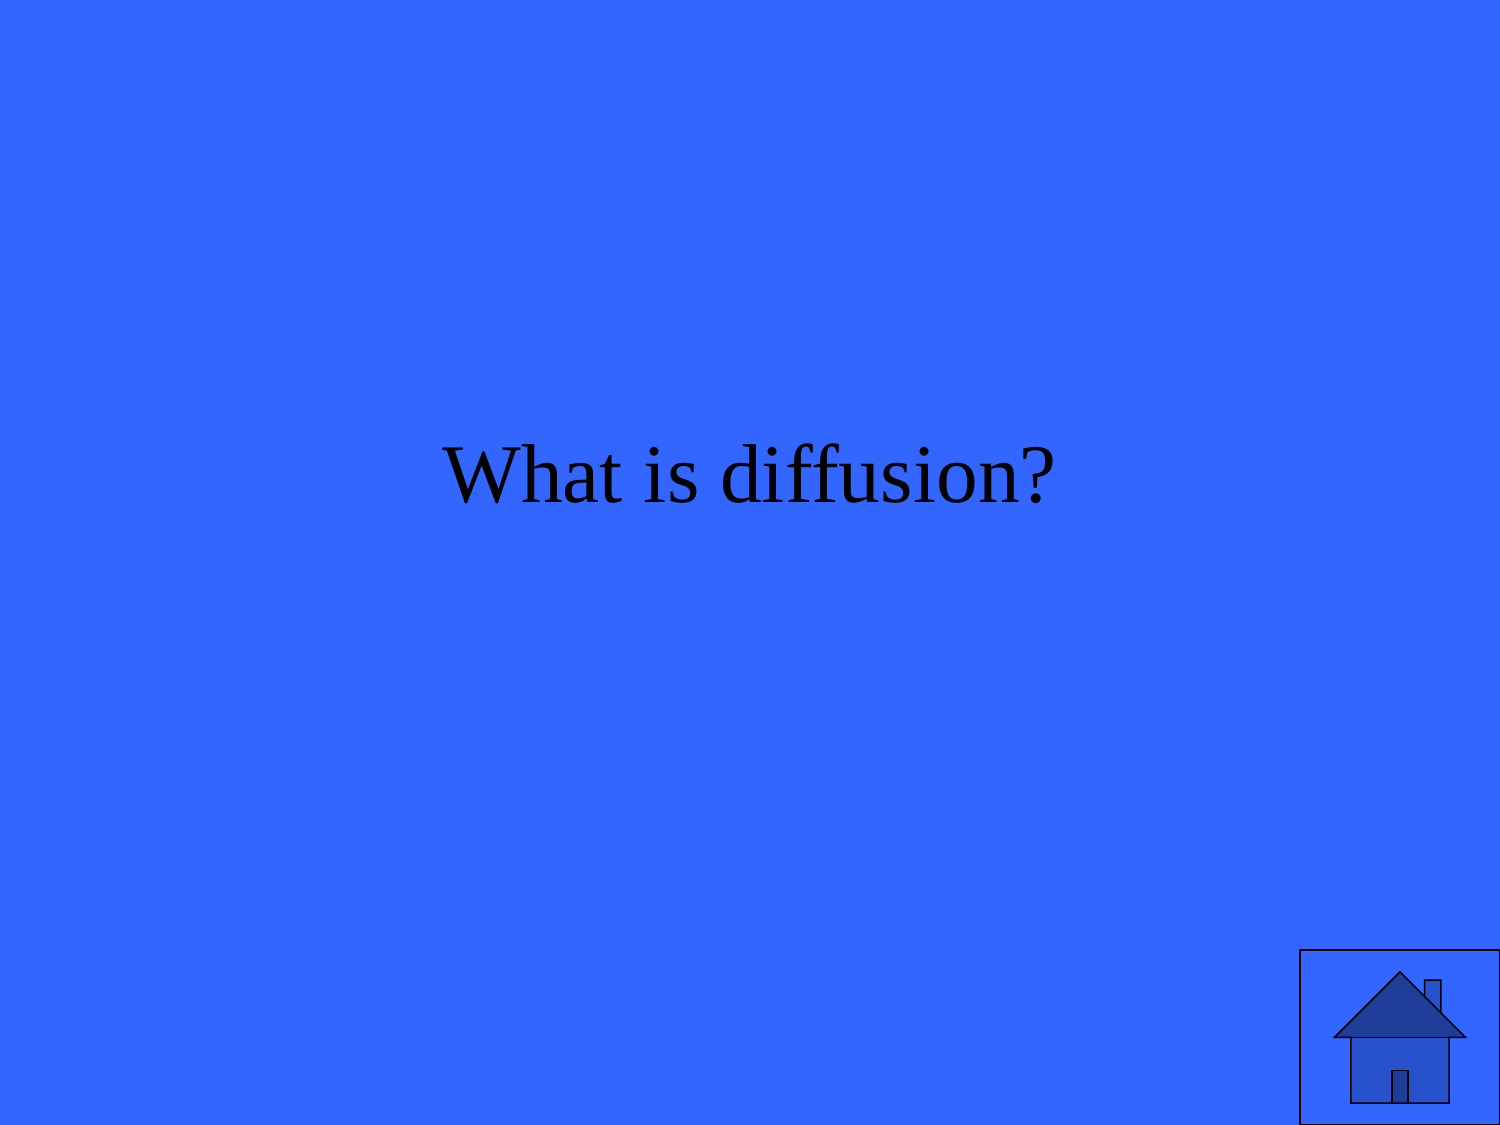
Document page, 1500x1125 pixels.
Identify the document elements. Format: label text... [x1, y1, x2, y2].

text_box [1299, 950, 1500, 1125]
title What is diffusion? [112, 375, 1388, 563]
